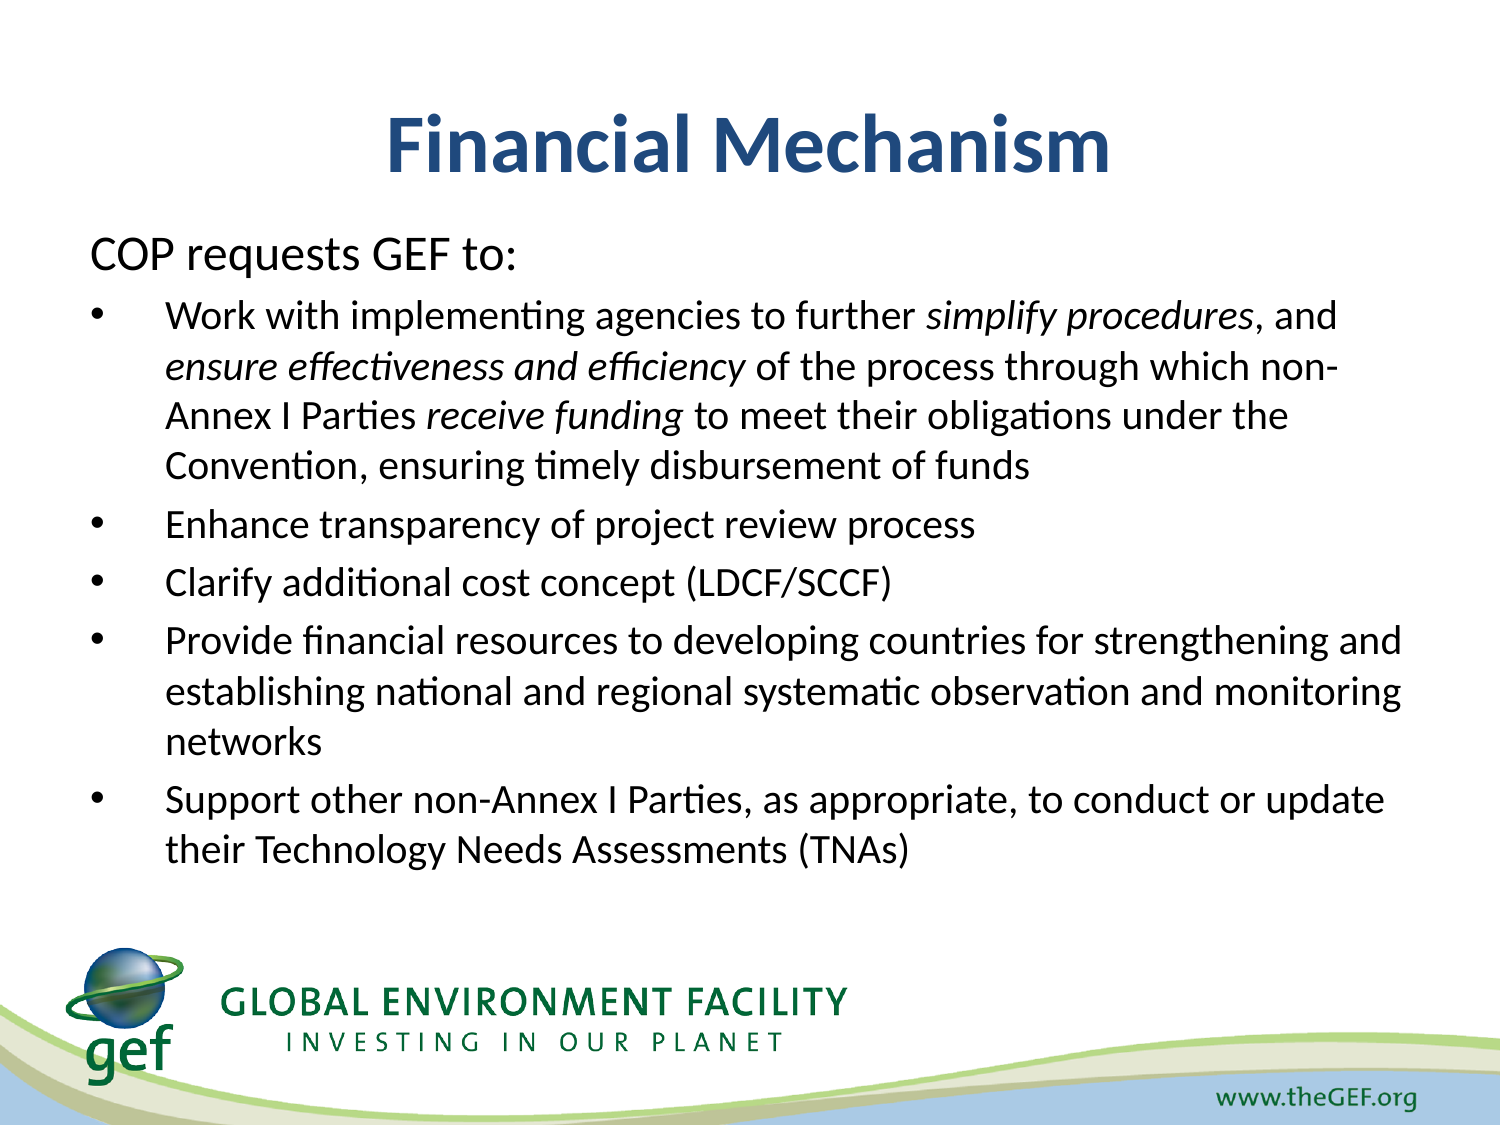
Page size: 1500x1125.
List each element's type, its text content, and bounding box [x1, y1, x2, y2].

list COP requests GEF to: Work with implementing agencies to further simplify procedures, and ensure effectiveness and efficiency of the process through which non-Annex I Parties receive funding to meet their obligations under the Convention, ensuring timely disbursement of funds Enhance transparency of project review process Clarify additional cost concept (LDCF/SCCF) Provide financial resources to developing countries for strengthening and establishing national and regional systematic observation and monitoring networks Support other non-Annex I Parties, as appropriate, to conduct or update their Technology Needs Assessments (TNAs) [74, 212, 1426, 956]
title Financial Mechanism [74, 44, 1426, 212]
picture [0, 920, 1500, 1125]
